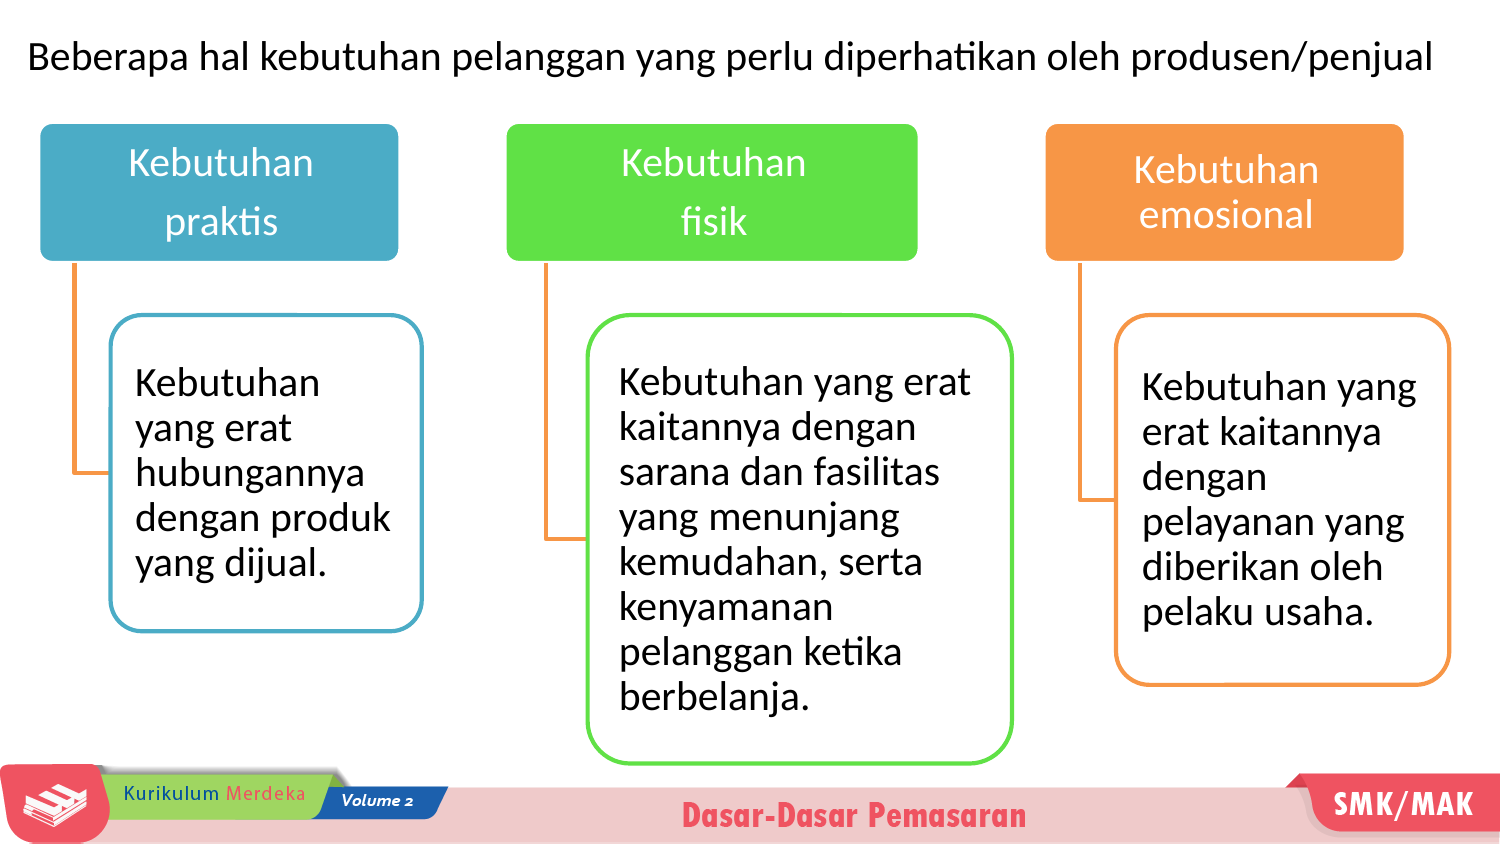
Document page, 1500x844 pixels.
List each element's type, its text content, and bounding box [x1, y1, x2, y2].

picture [0, 764, 1500, 844]
text_box Beberapa hal kebutuhan pelanggan yang perlu diperhatikan oleh produsen/penjual [12, 21, 1488, 87]
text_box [37, 88, 1451, 797]
